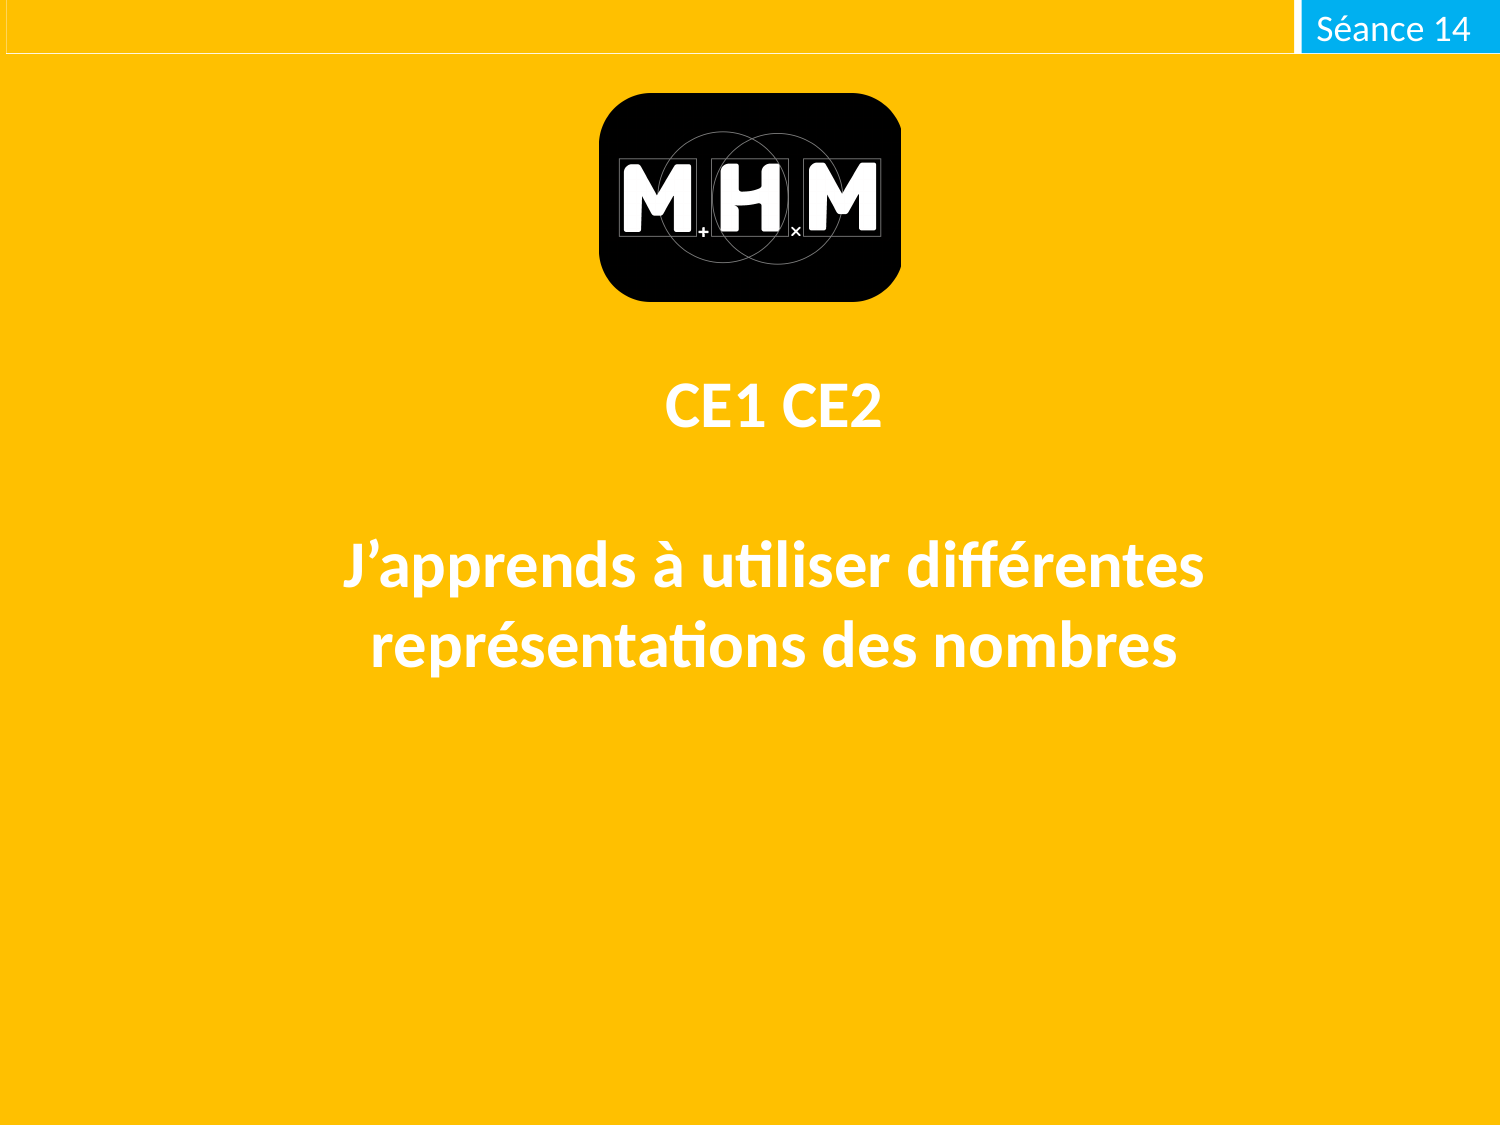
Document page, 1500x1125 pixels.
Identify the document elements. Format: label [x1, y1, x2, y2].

text_box [0, 54, 1500, 1125]
